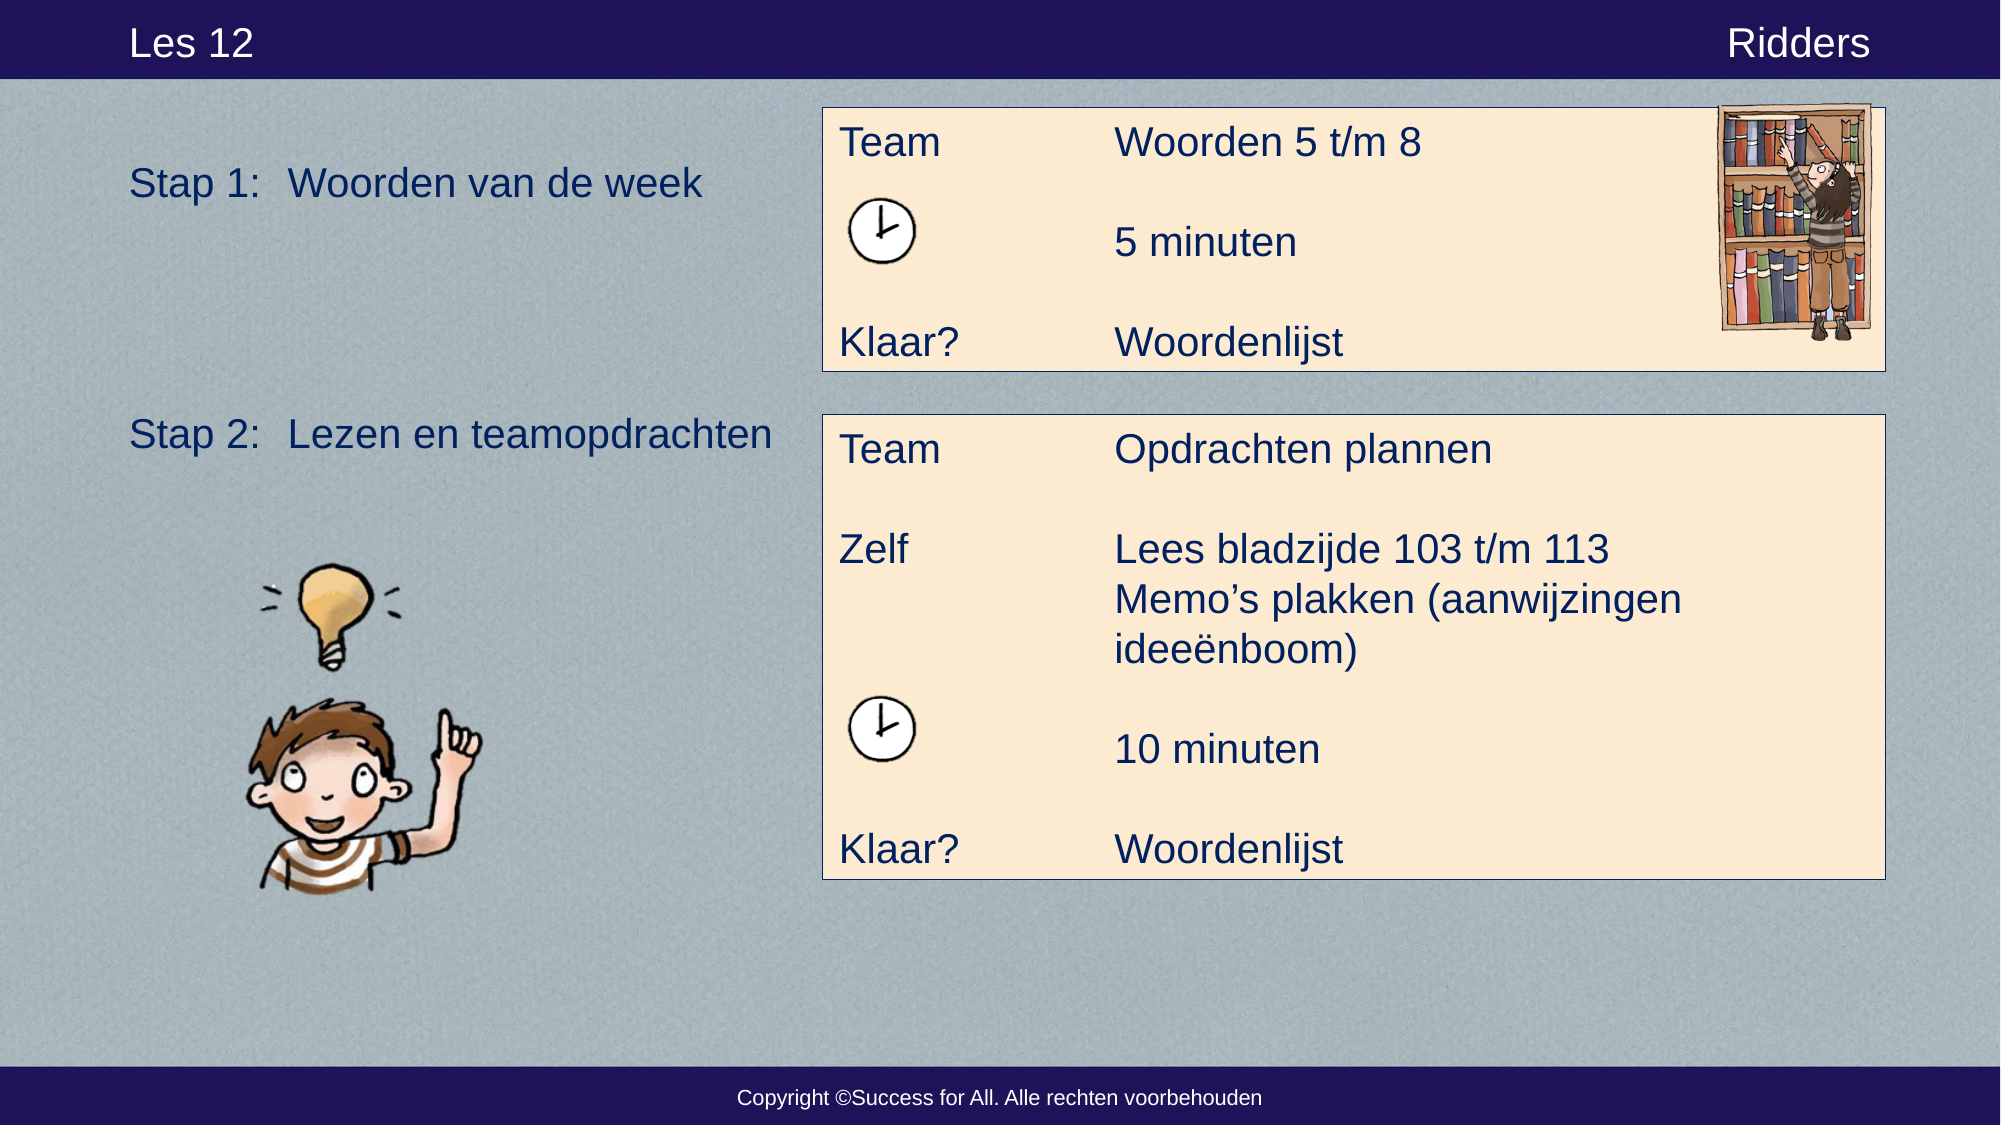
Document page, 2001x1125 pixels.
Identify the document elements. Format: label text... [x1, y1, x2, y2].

text_box Team Opdrachten plannen Zelf Lees bladzijde 103 t/m 113 Memo’s plakken (aanwijzingen ideeënboom) 10 minuten Klaar? Woordenlijst [822, 414, 1886, 880]
text_box Les 12 [114, 8, 354, 73]
text_box Team Woorden 5 t/m 8 5 minuten Klaar? Woordenlijst [822, 107, 1886, 372]
text_box Ridders [999, 8, 1886, 73]
text_box Stap 1: Woorden van de week Stap 2: Lezen en teamopdrachten [114, 148, 907, 514]
picture [0, 0, 2001, 1125]
text_box Copyright ©Success for All. Alle rechten voorbehouden [0, 1076, 2000, 1125]
